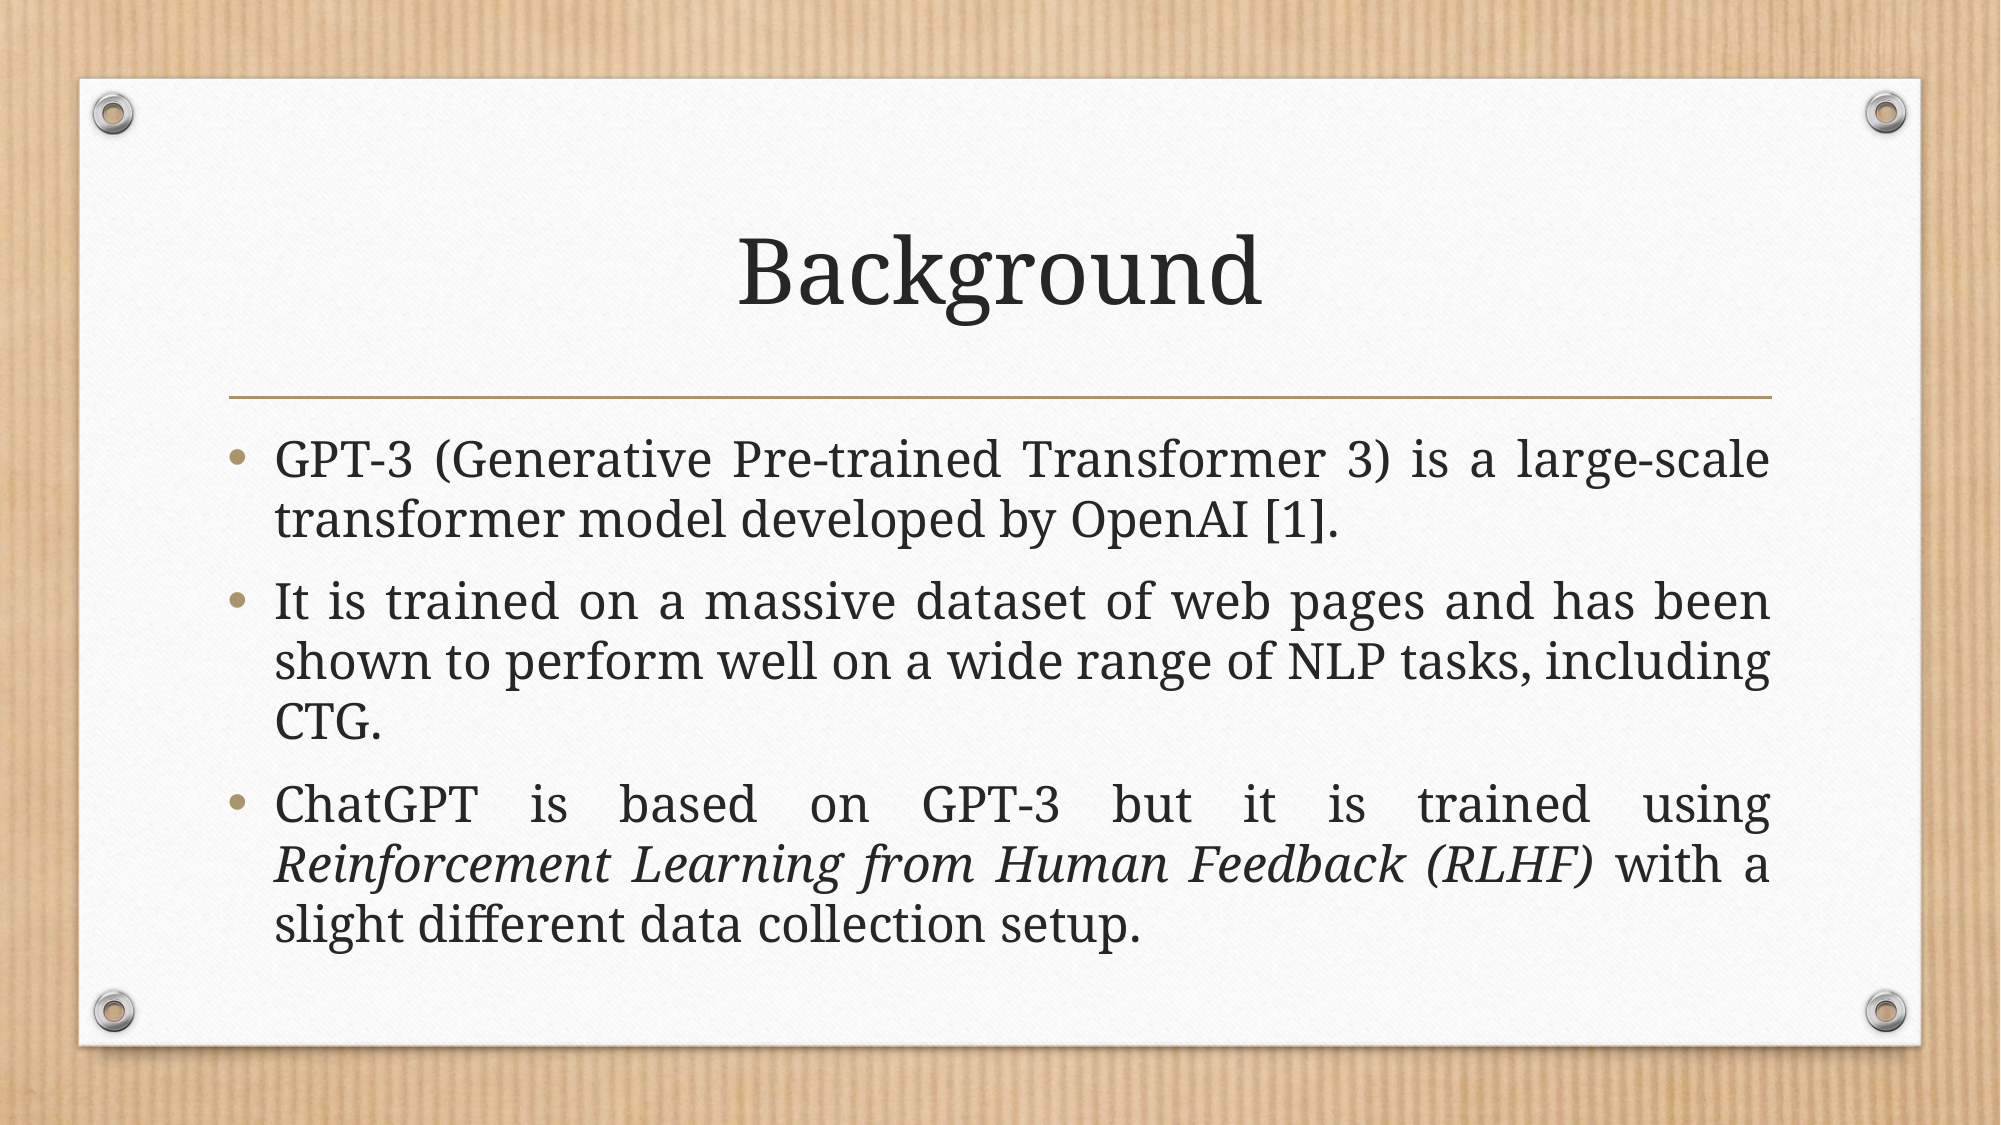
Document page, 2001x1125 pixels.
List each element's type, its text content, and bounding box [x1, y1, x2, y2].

title Background [212, 161, 1788, 375]
list GPT-3 (Generative Pre-trained Transformer 3) is a large-scale transformer model developed by OpenAI [1]. It is trained on a massive dataset of web pages and has been shown to perform well on a wide range of NLP tasks, including CTG. ChatGPT is based on GPT-3 but it is trained using Reinforcement Learning from Human Feedback (RLHF) with a slight different data collection setup. [212, 419, 1788, 964]
picture [0, 0, 2001, 1125]
